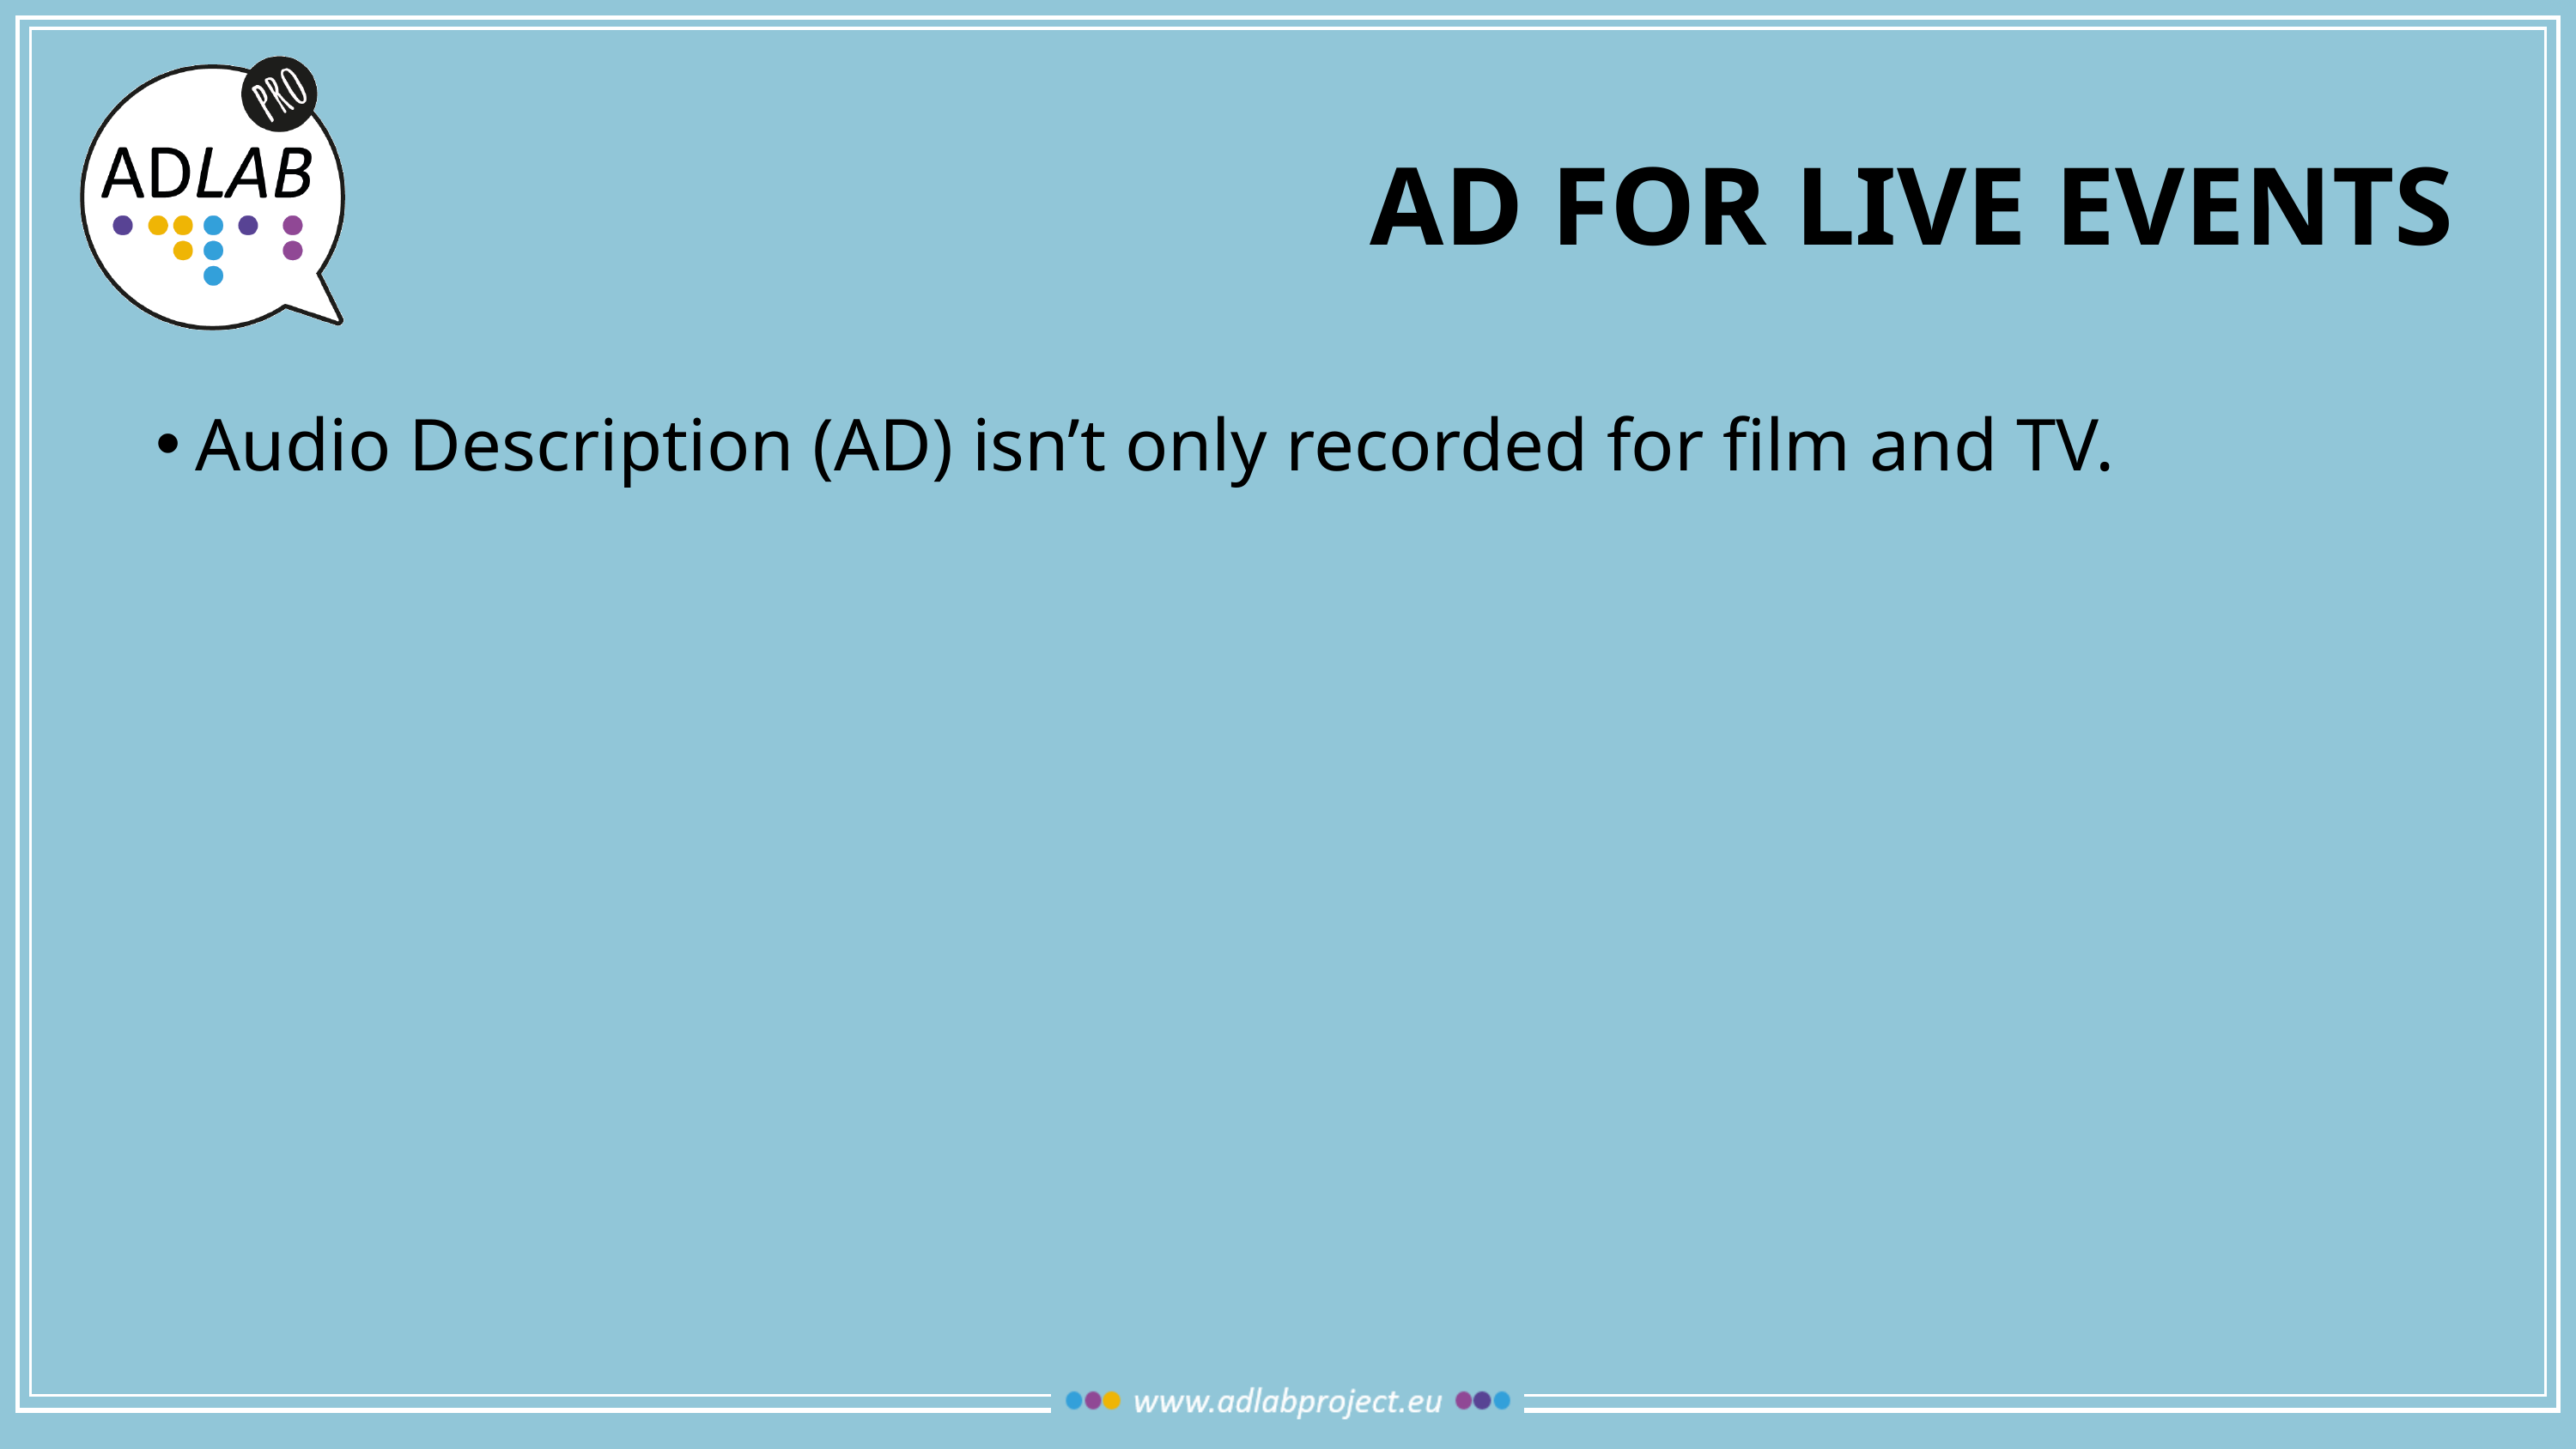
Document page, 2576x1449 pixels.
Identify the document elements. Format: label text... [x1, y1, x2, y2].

title AD for Live Events [384, 70, 2467, 350]
picture [1051, 1378, 1524, 1429]
list Audio Description (AD) isn’t only recorded for film and TV. [143, 350, 2467, 1056]
picture [72, 49, 353, 330]
